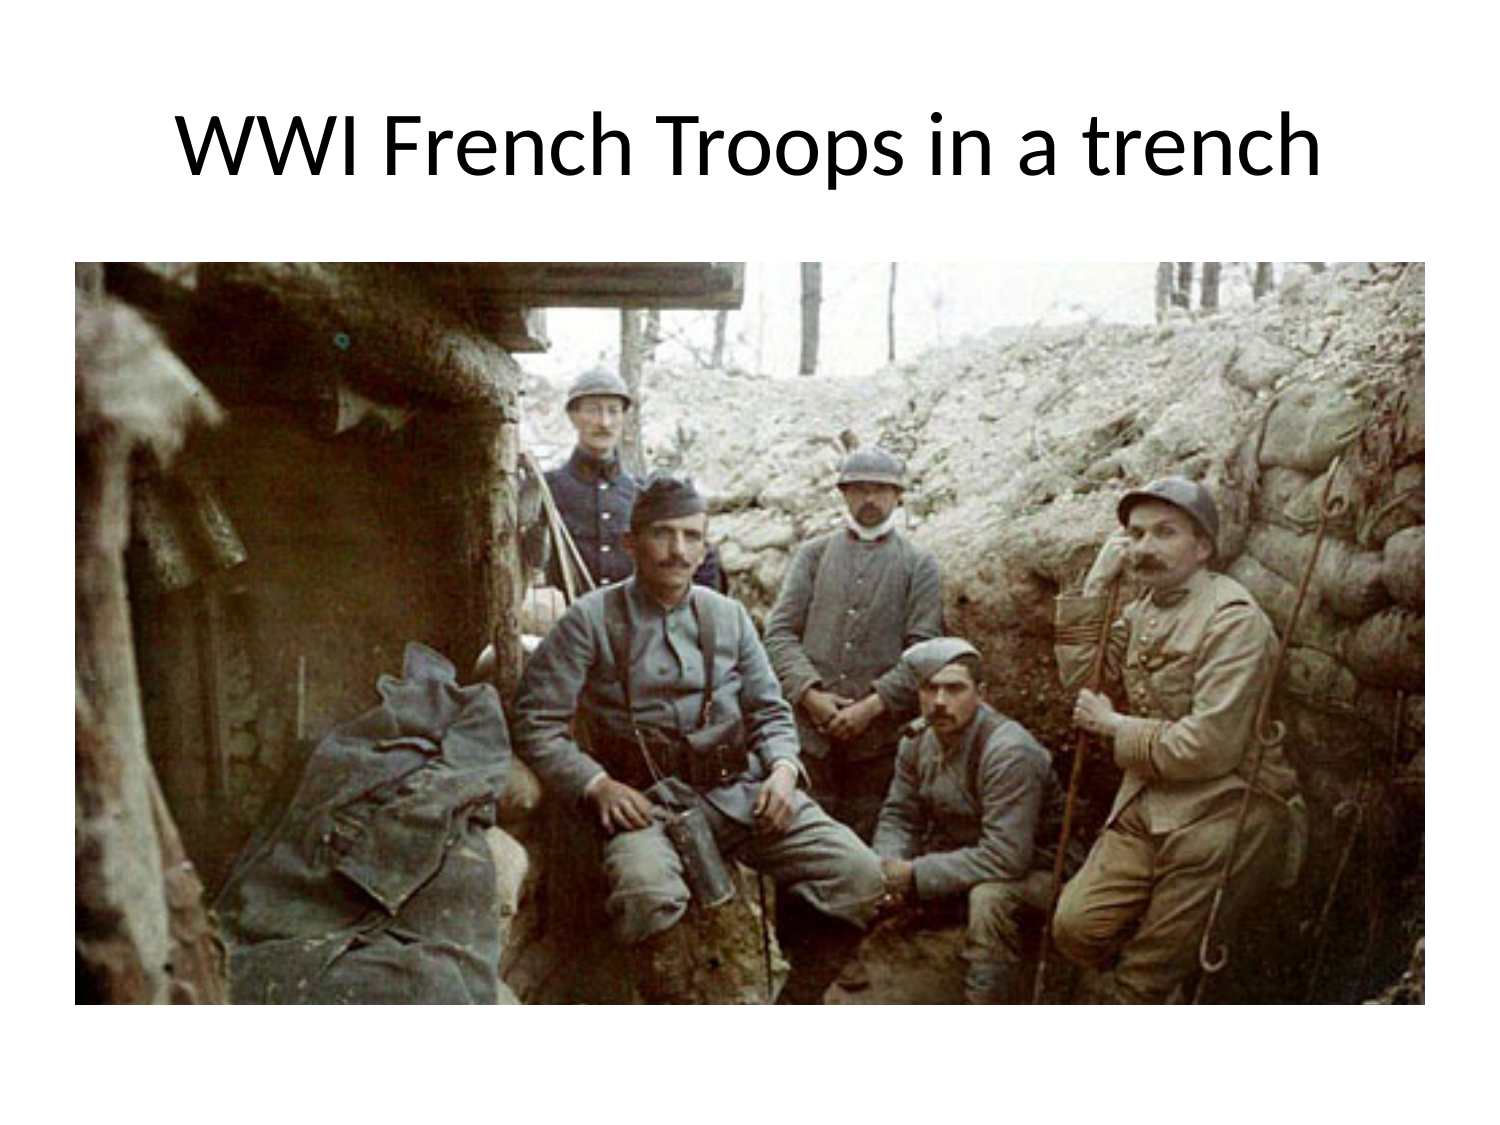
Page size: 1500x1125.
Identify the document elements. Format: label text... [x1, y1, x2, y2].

title WWI French Troops in a trench [75, 45, 1425, 233]
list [74, 262, 1426, 1006]
